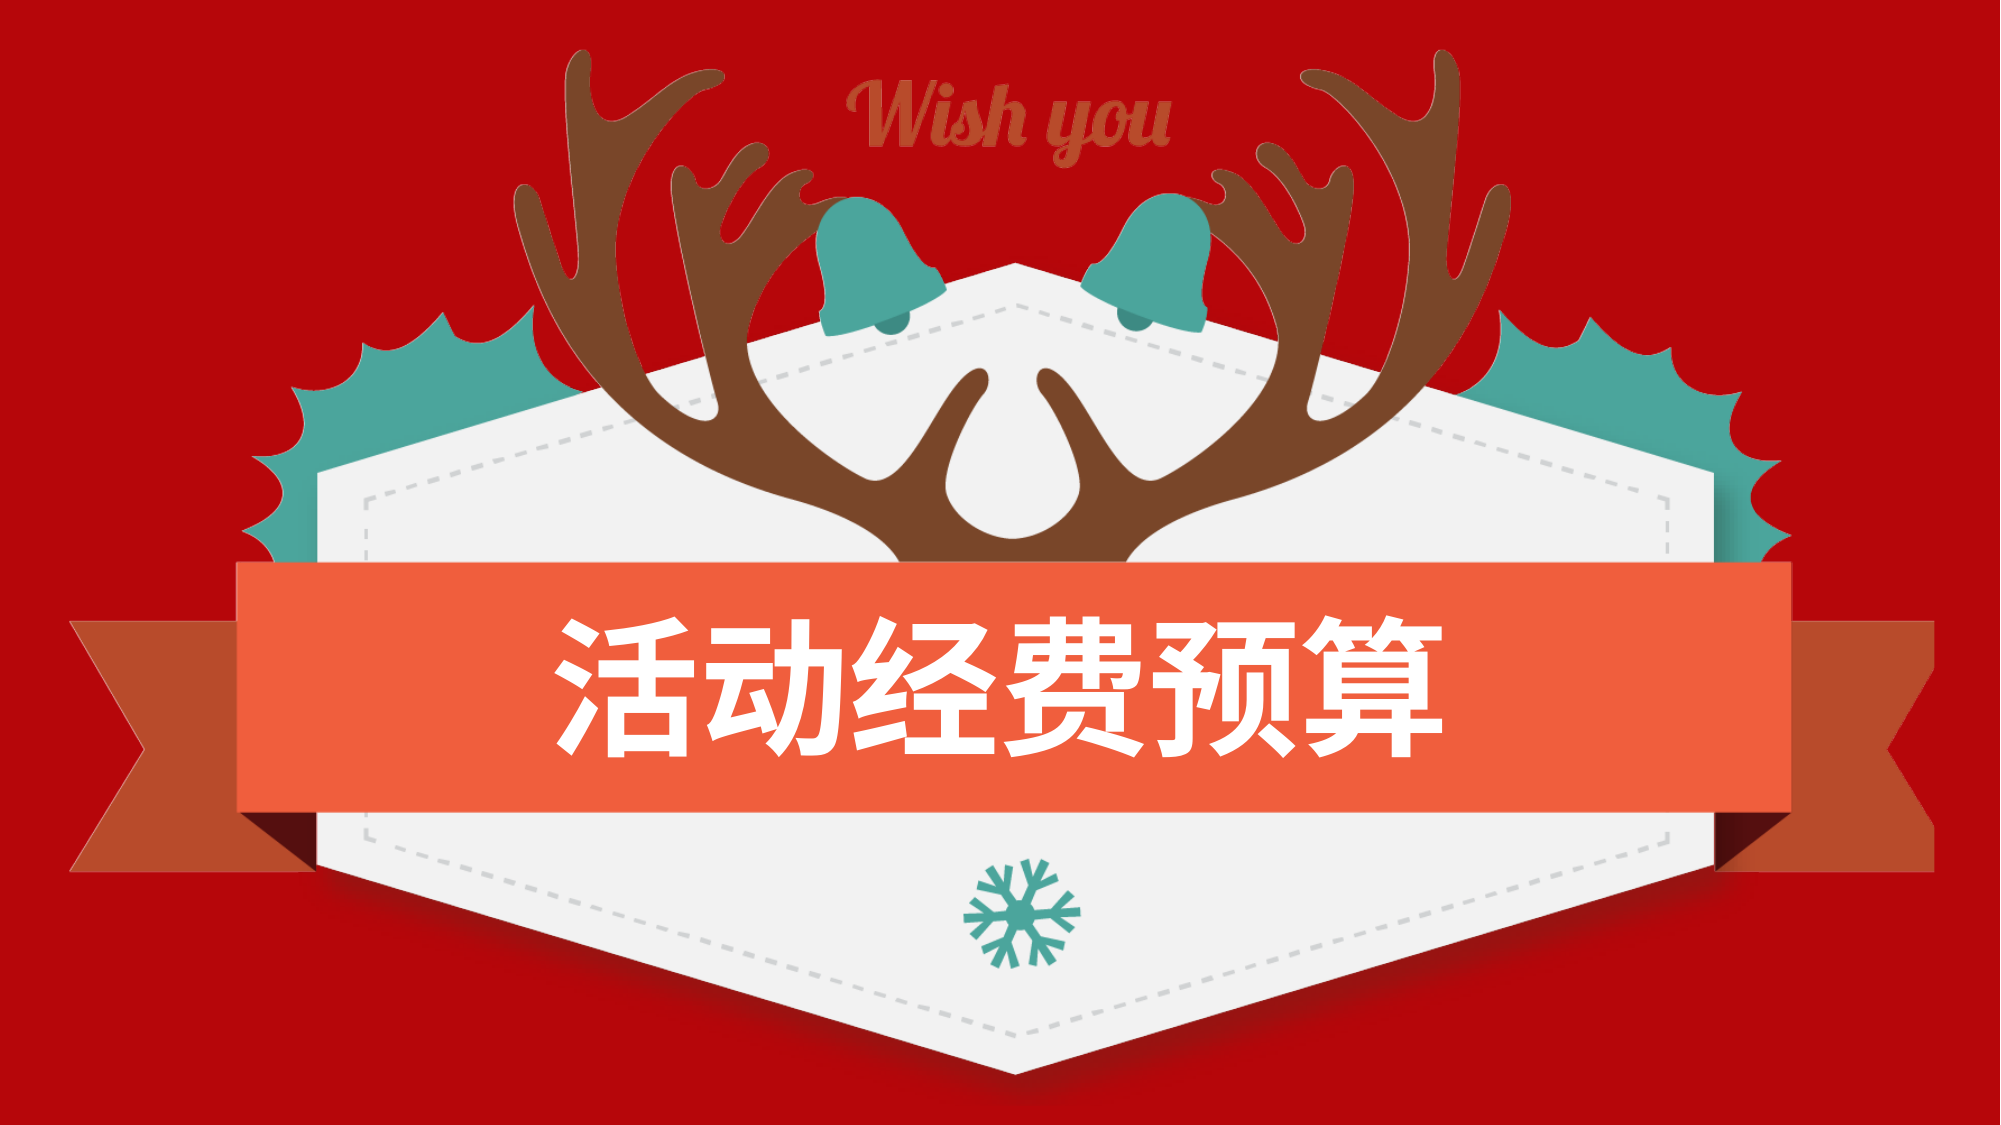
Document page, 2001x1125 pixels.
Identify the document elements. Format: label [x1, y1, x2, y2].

text_box [65, 19, 1935, 1106]
